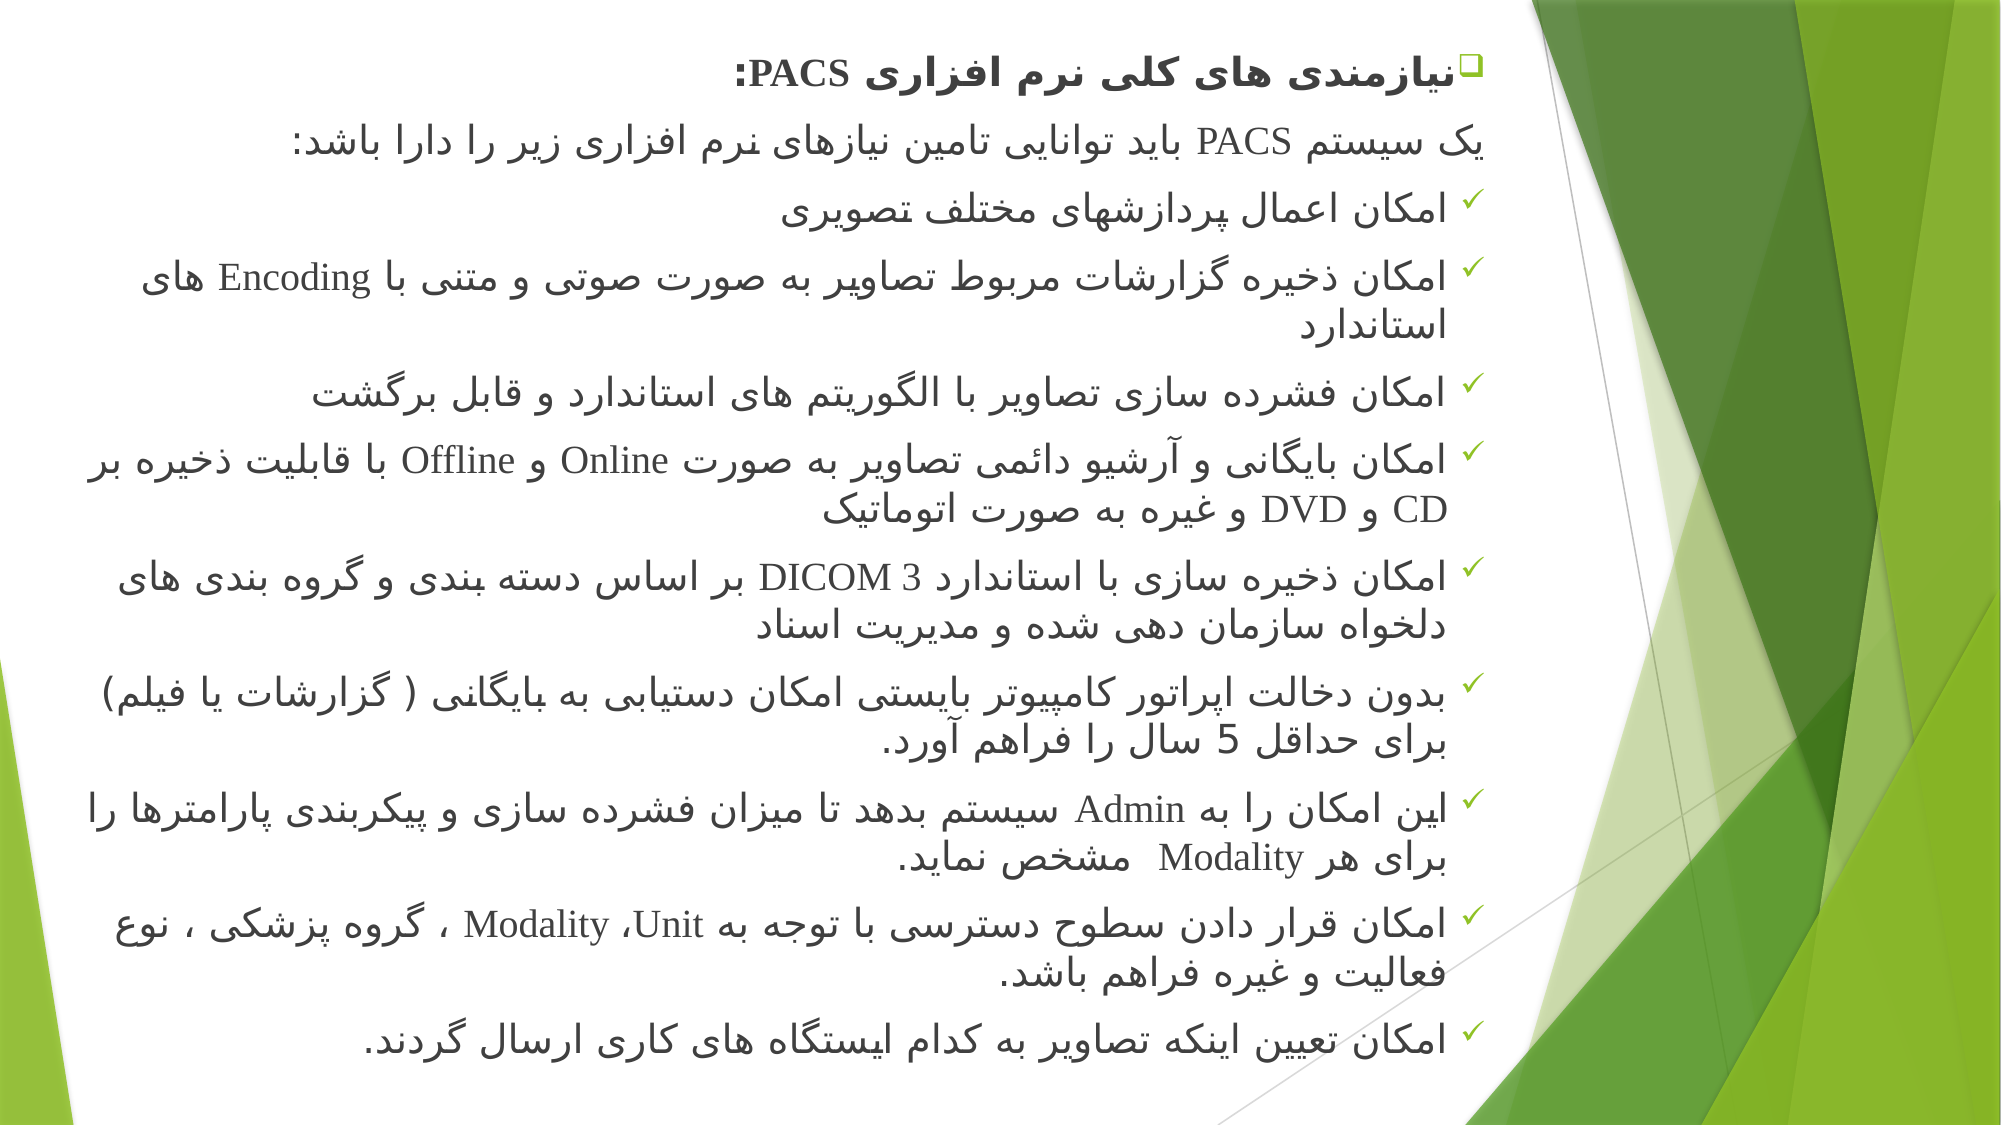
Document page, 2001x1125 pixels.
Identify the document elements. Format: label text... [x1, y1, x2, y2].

list نیازمندی های کلی نرم افزاری PACS: یک سیستم PACS باید توانایی تامین نیازهای نرم افزاری زیر را دارا باشد: امکان اعمال پردازشهای مختلف تصویری امکان ذخیره گزارشات مربوط تصاویر به صورت صوتی و متنی با Encoding های استاندارد امکان فشرده سازی تصاویر با الگوریتم های استاندارد و قابل برگشت امکان بایگانی و آرشیو دائمی تصاویر به صورت Online و Offline با قابلیت ذخیره بر CD و DVD و غیره به صورت اتوماتیک امکان ذخیره سازی با استاندارد DICOM 3 بر اساس دسته بندی و گروه بندی های دلخواه سازمان دهی شده و مدیریت اسناد بدون دخالت اپراتور کامپیوتر بایستی امکان دستیابی به بایگانی ( گزارشات یا فیلم) برای حداقل 5 سال را فراهم آورد. این امکان را به Admin سیستم بدهد تا میزان فشرده سازی و پیکربندی پارامترها را برای هر Modality مشخص نماید. امکان قرار دادن سطوح دسترسی با توجه به Modality ،Unit ، گروه پزشکی ، نوع فعالیت و غیره فراهم باشد. امکان تعیین اینکه تصاویر به کدام ایستگاه های کاری ارسال گردند. [33, 38, 1510, 1071]
